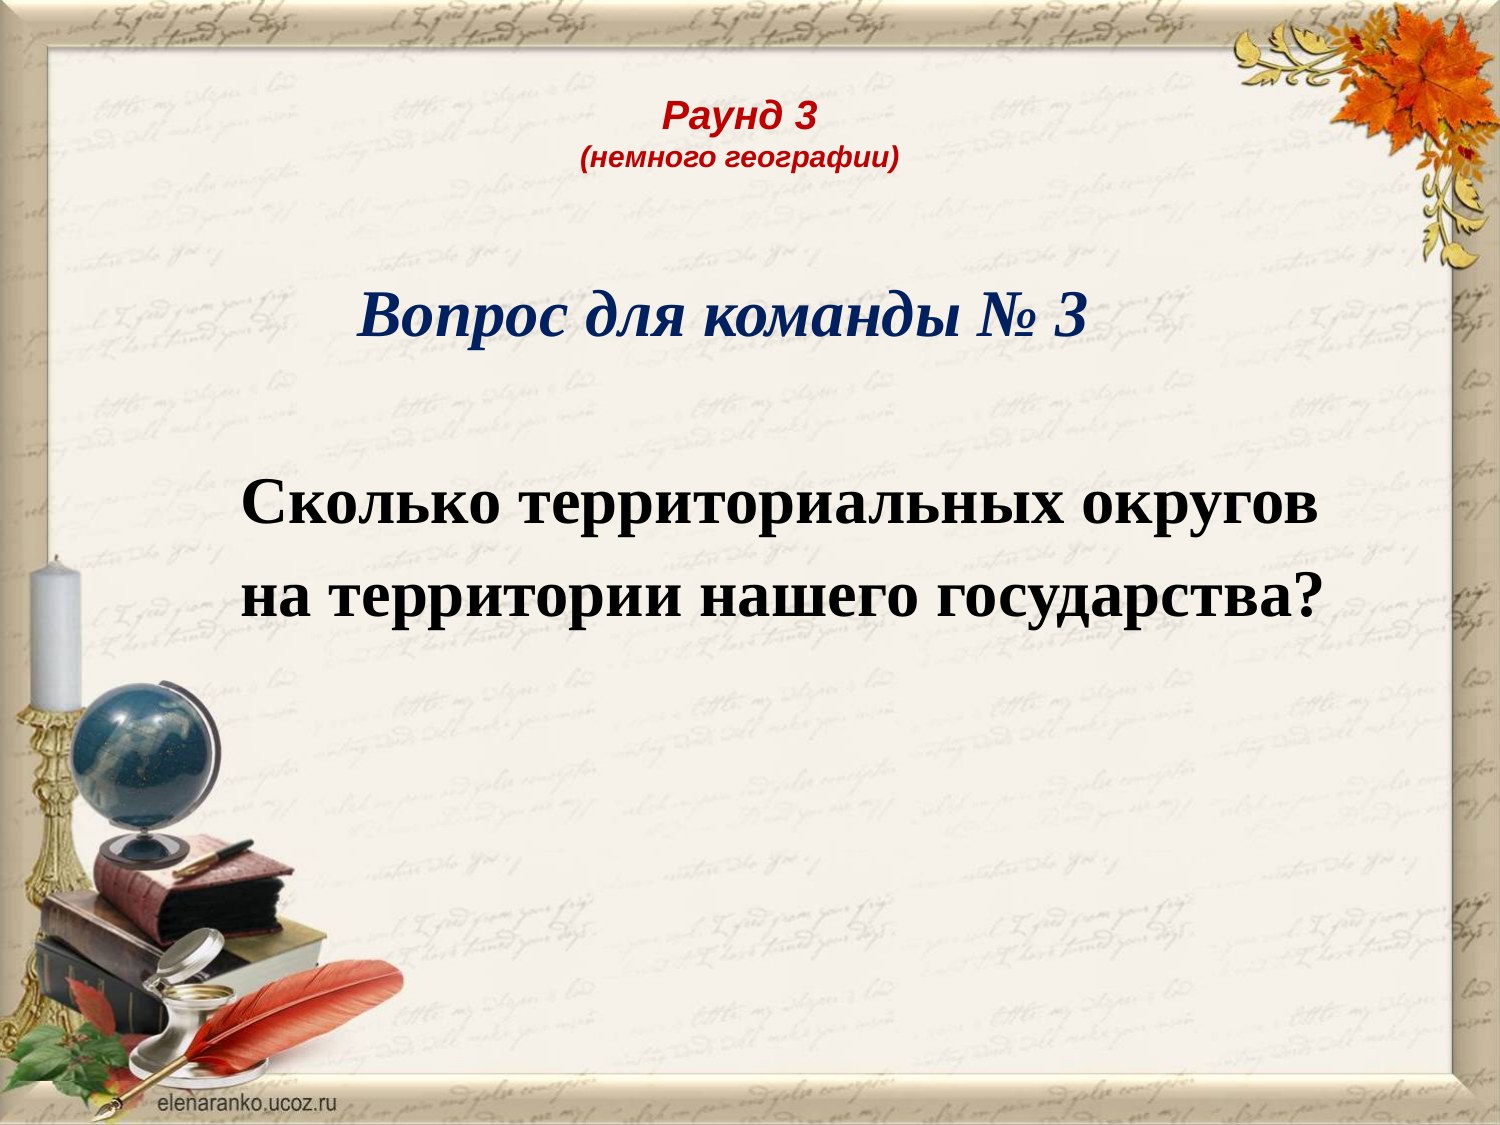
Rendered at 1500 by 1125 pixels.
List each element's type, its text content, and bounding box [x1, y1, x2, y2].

picture [0, 0, 1500, 1125]
title Раунд 3 (немного географии) [64, 30, 1415, 219]
list Вопрос для команды № 3 Сколько территориальных округов на территории нашего государства? [75, 262, 1425, 1005]
